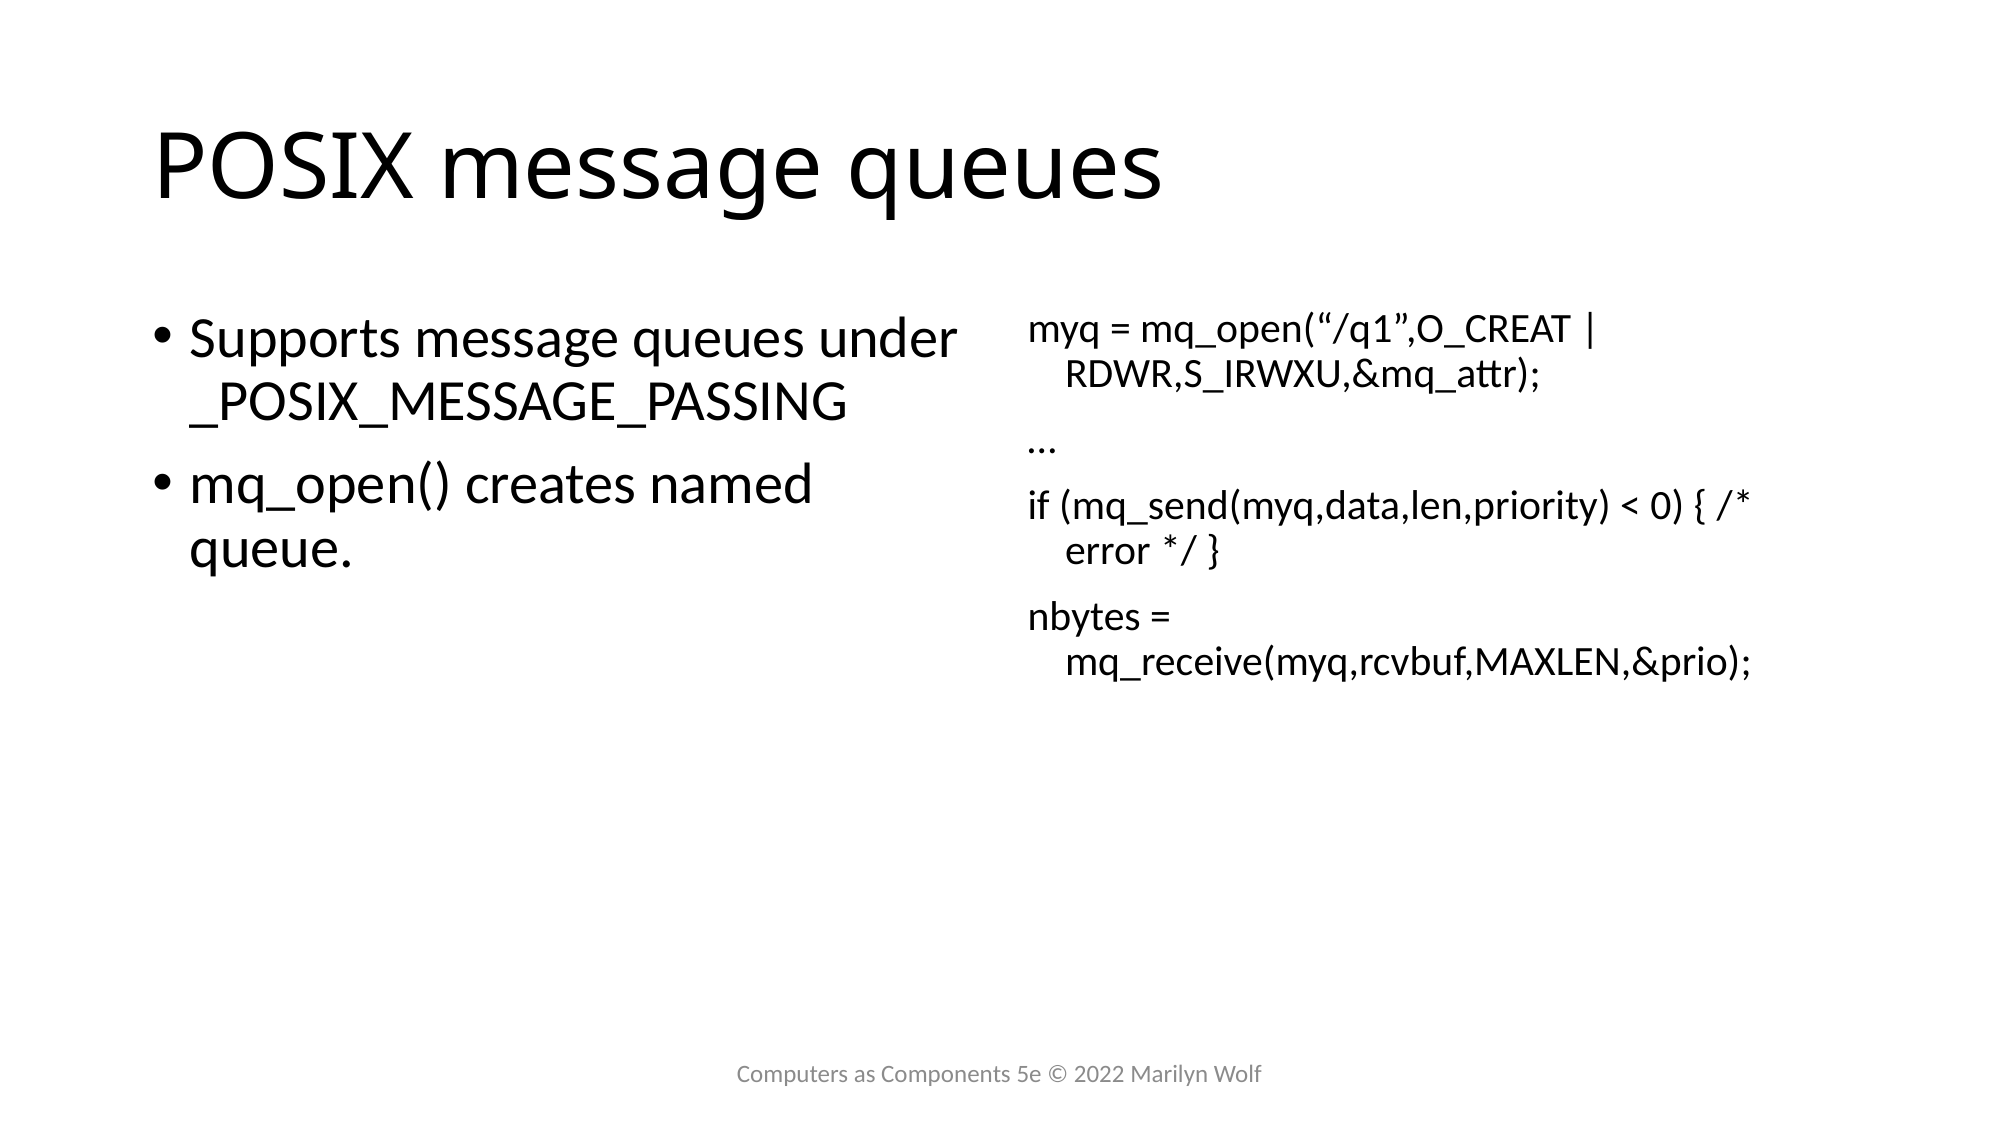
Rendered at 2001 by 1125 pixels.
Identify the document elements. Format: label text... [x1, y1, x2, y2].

title POSIX message queues [137, 59, 1863, 278]
list myq = mq_open(“/q1”,O_CREAT | RDWR,S_IRWXU,&mq_attr); … if (mq_send(myq,data,len,priority) < 0) { /* error */ } nbytes = mq_receive(myq,rcvbuf,MAXLEN,&prio); [1012, 299, 1863, 1014]
list Supports message queues under _POSIX_MESSAGE_PASSING mq_open() creates named queue. [137, 299, 988, 1014]
footer Computers as Components 5e © 2022 Marilyn Wolf [662, 1042, 1338, 1103]
